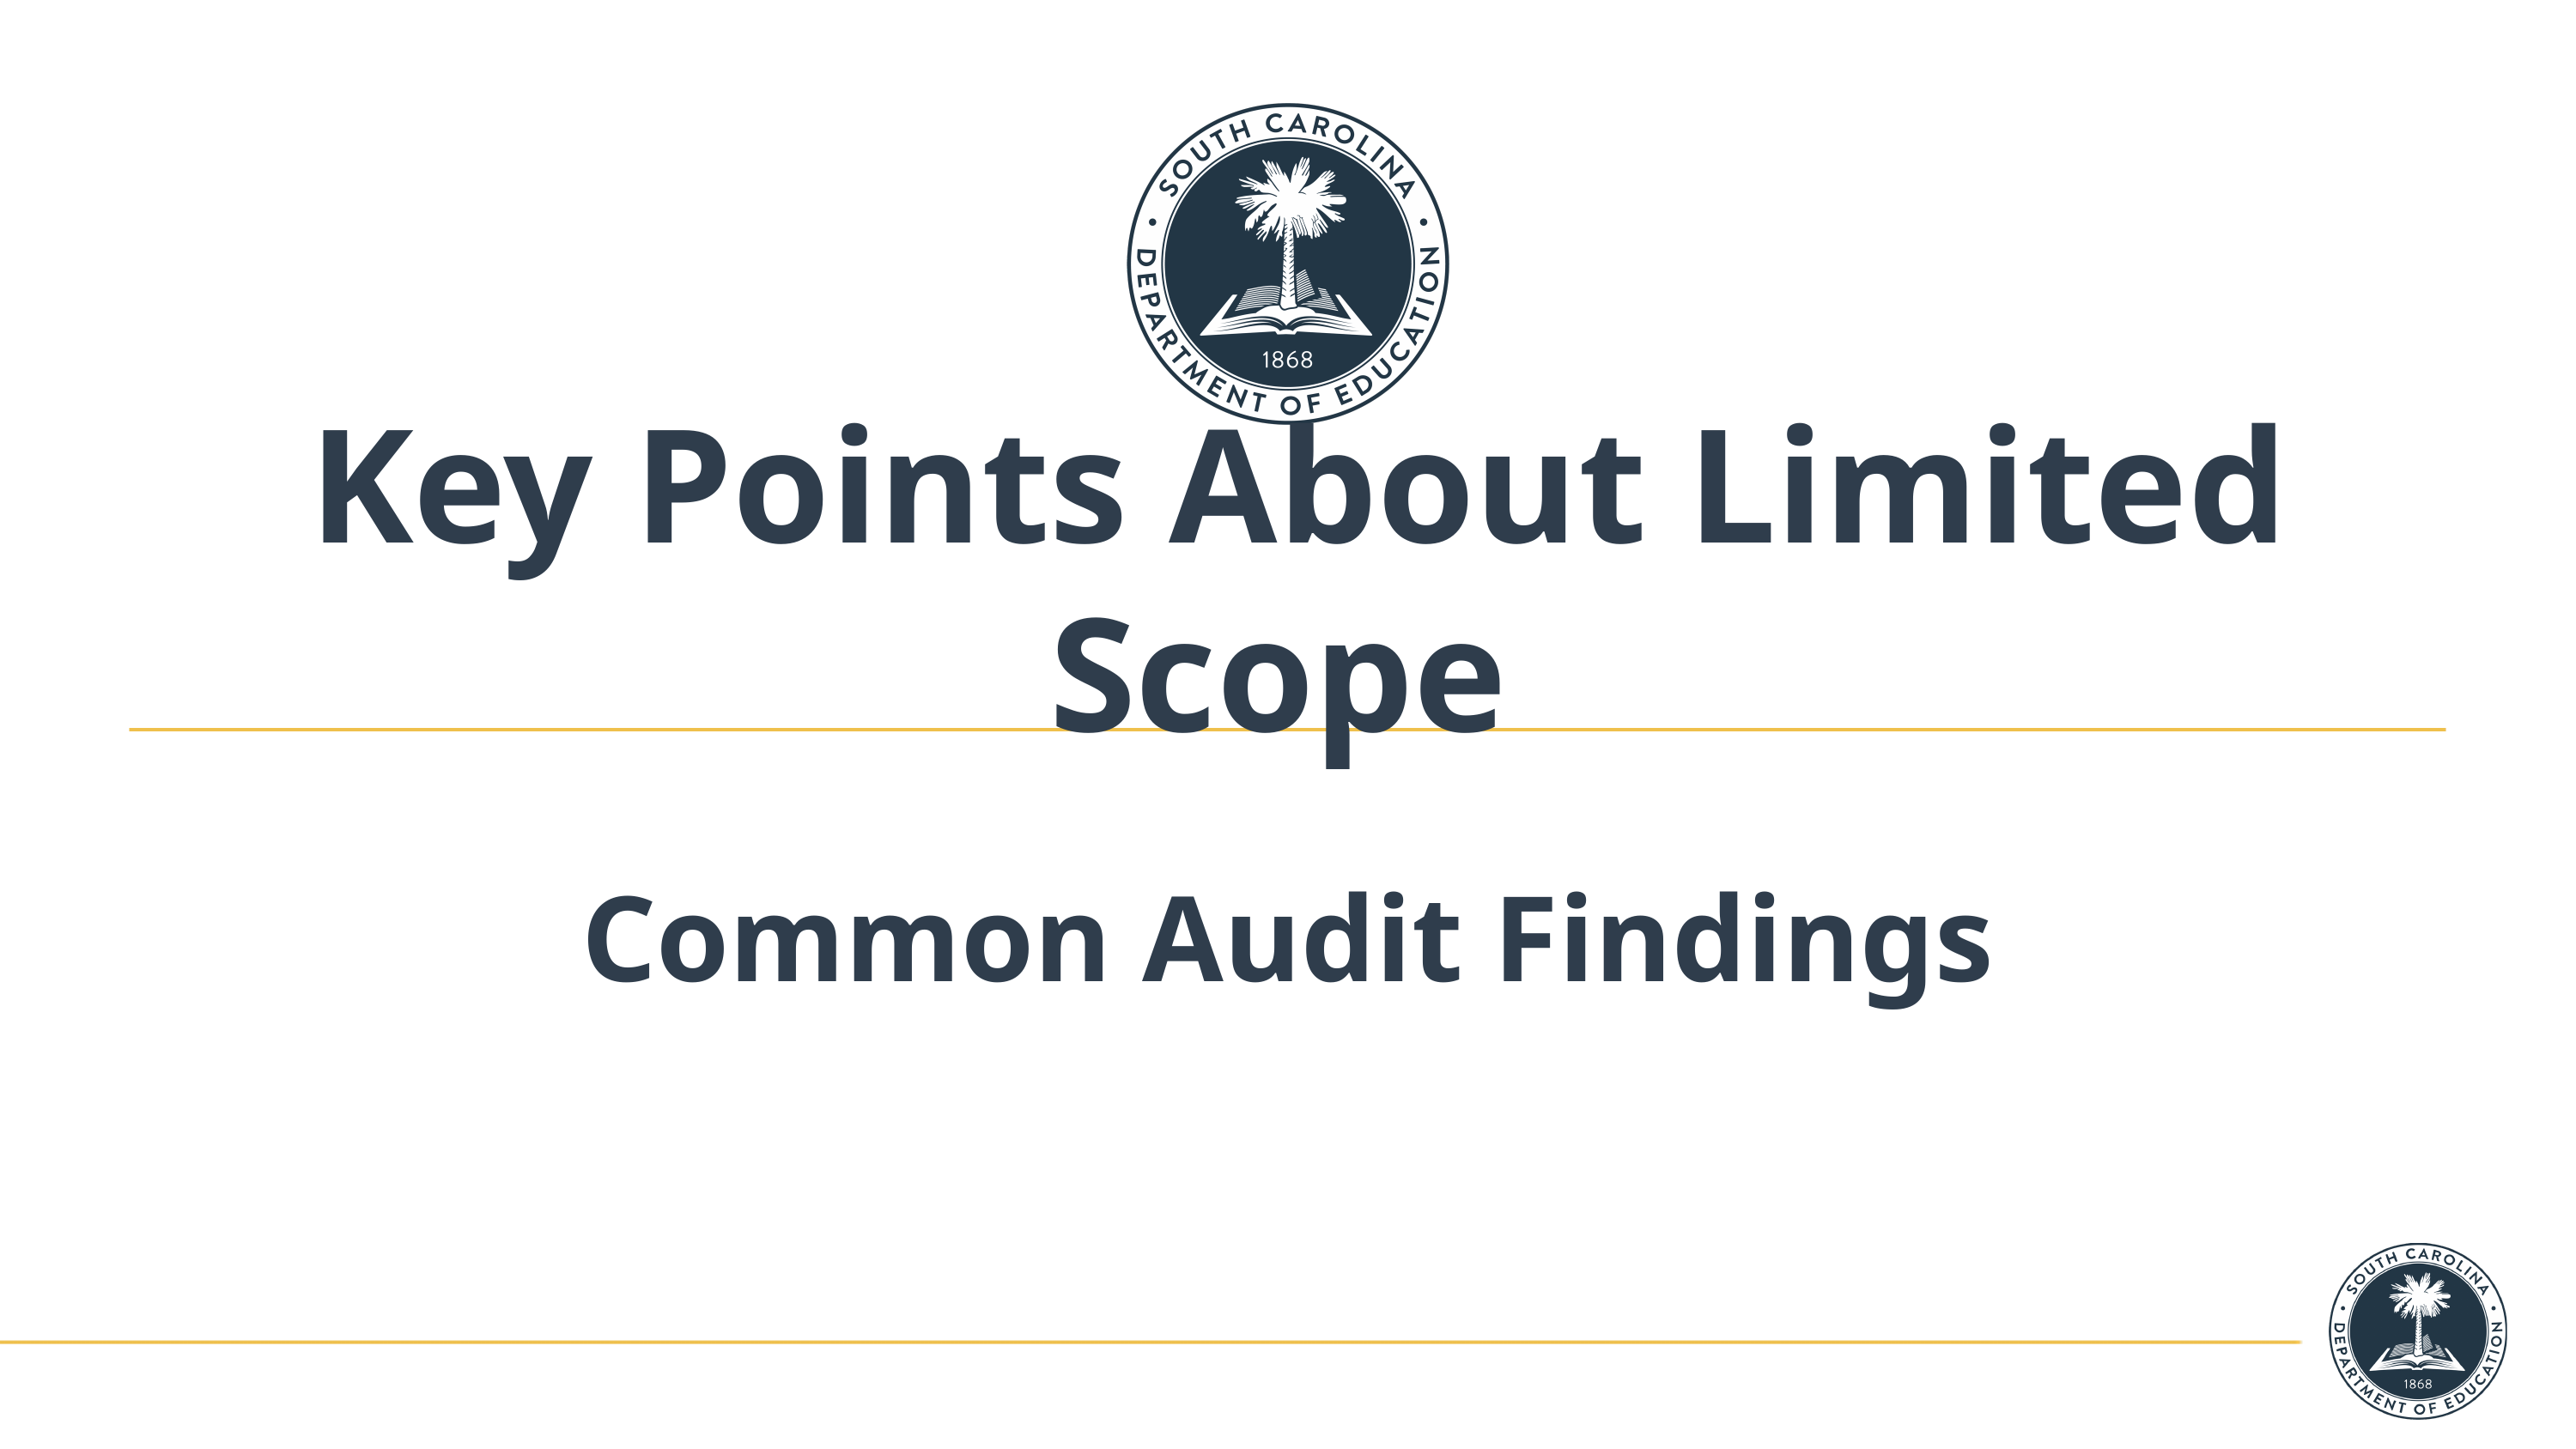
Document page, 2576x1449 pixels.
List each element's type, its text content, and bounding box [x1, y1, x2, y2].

picture [129, 728, 2447, 731]
list Common Audit Findings [386, 799, 2190, 1087]
picture [2329, 1243, 2507, 1420]
title Key Points About Limited Scope [139, 477, 2458, 671]
picture [1127, 103, 1449, 425]
